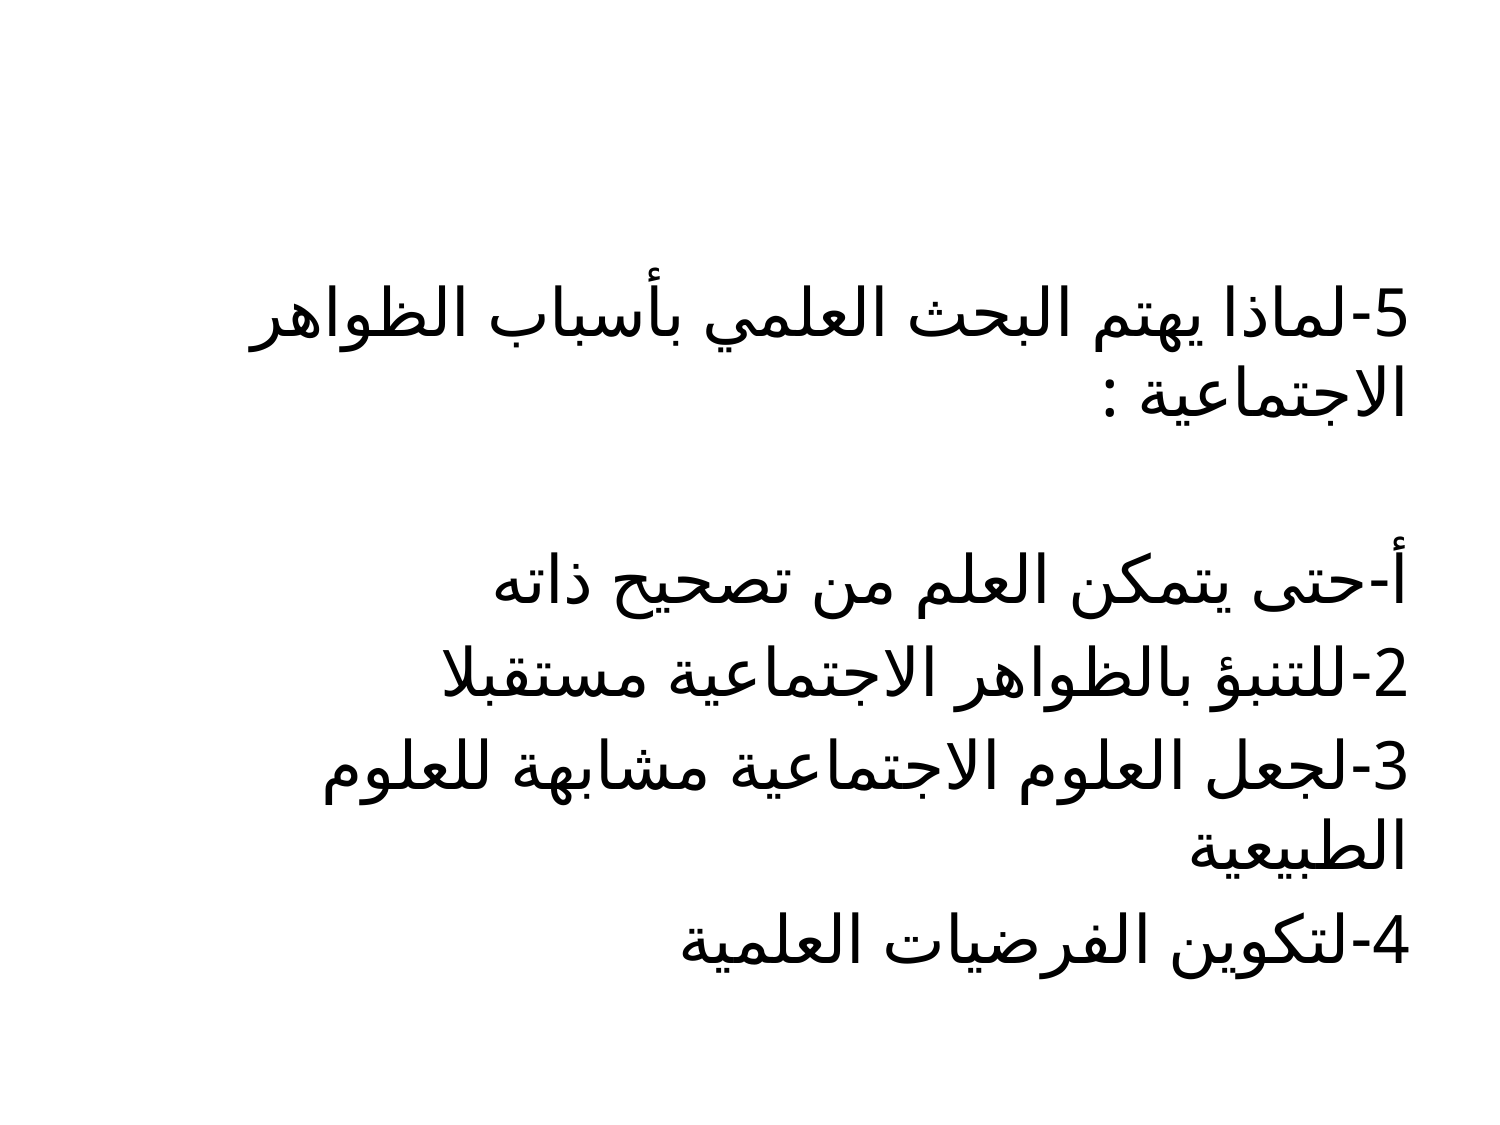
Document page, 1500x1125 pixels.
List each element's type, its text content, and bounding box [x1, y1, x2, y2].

list 5-لماذا يهتم البحث العلمي بأسباب الظواهر الاجتماعية : أ-حتى يتمكن العلم من تصحيح ذاته 2-للتنبؤ بالظواهر الاجتماعية مستقبلا 3-لجعل العلوم الاجتماعية مشابهة للعلوم الطبيعية 4-لتكوين الفرضيات العلمية [75, 262, 1425, 1005]
